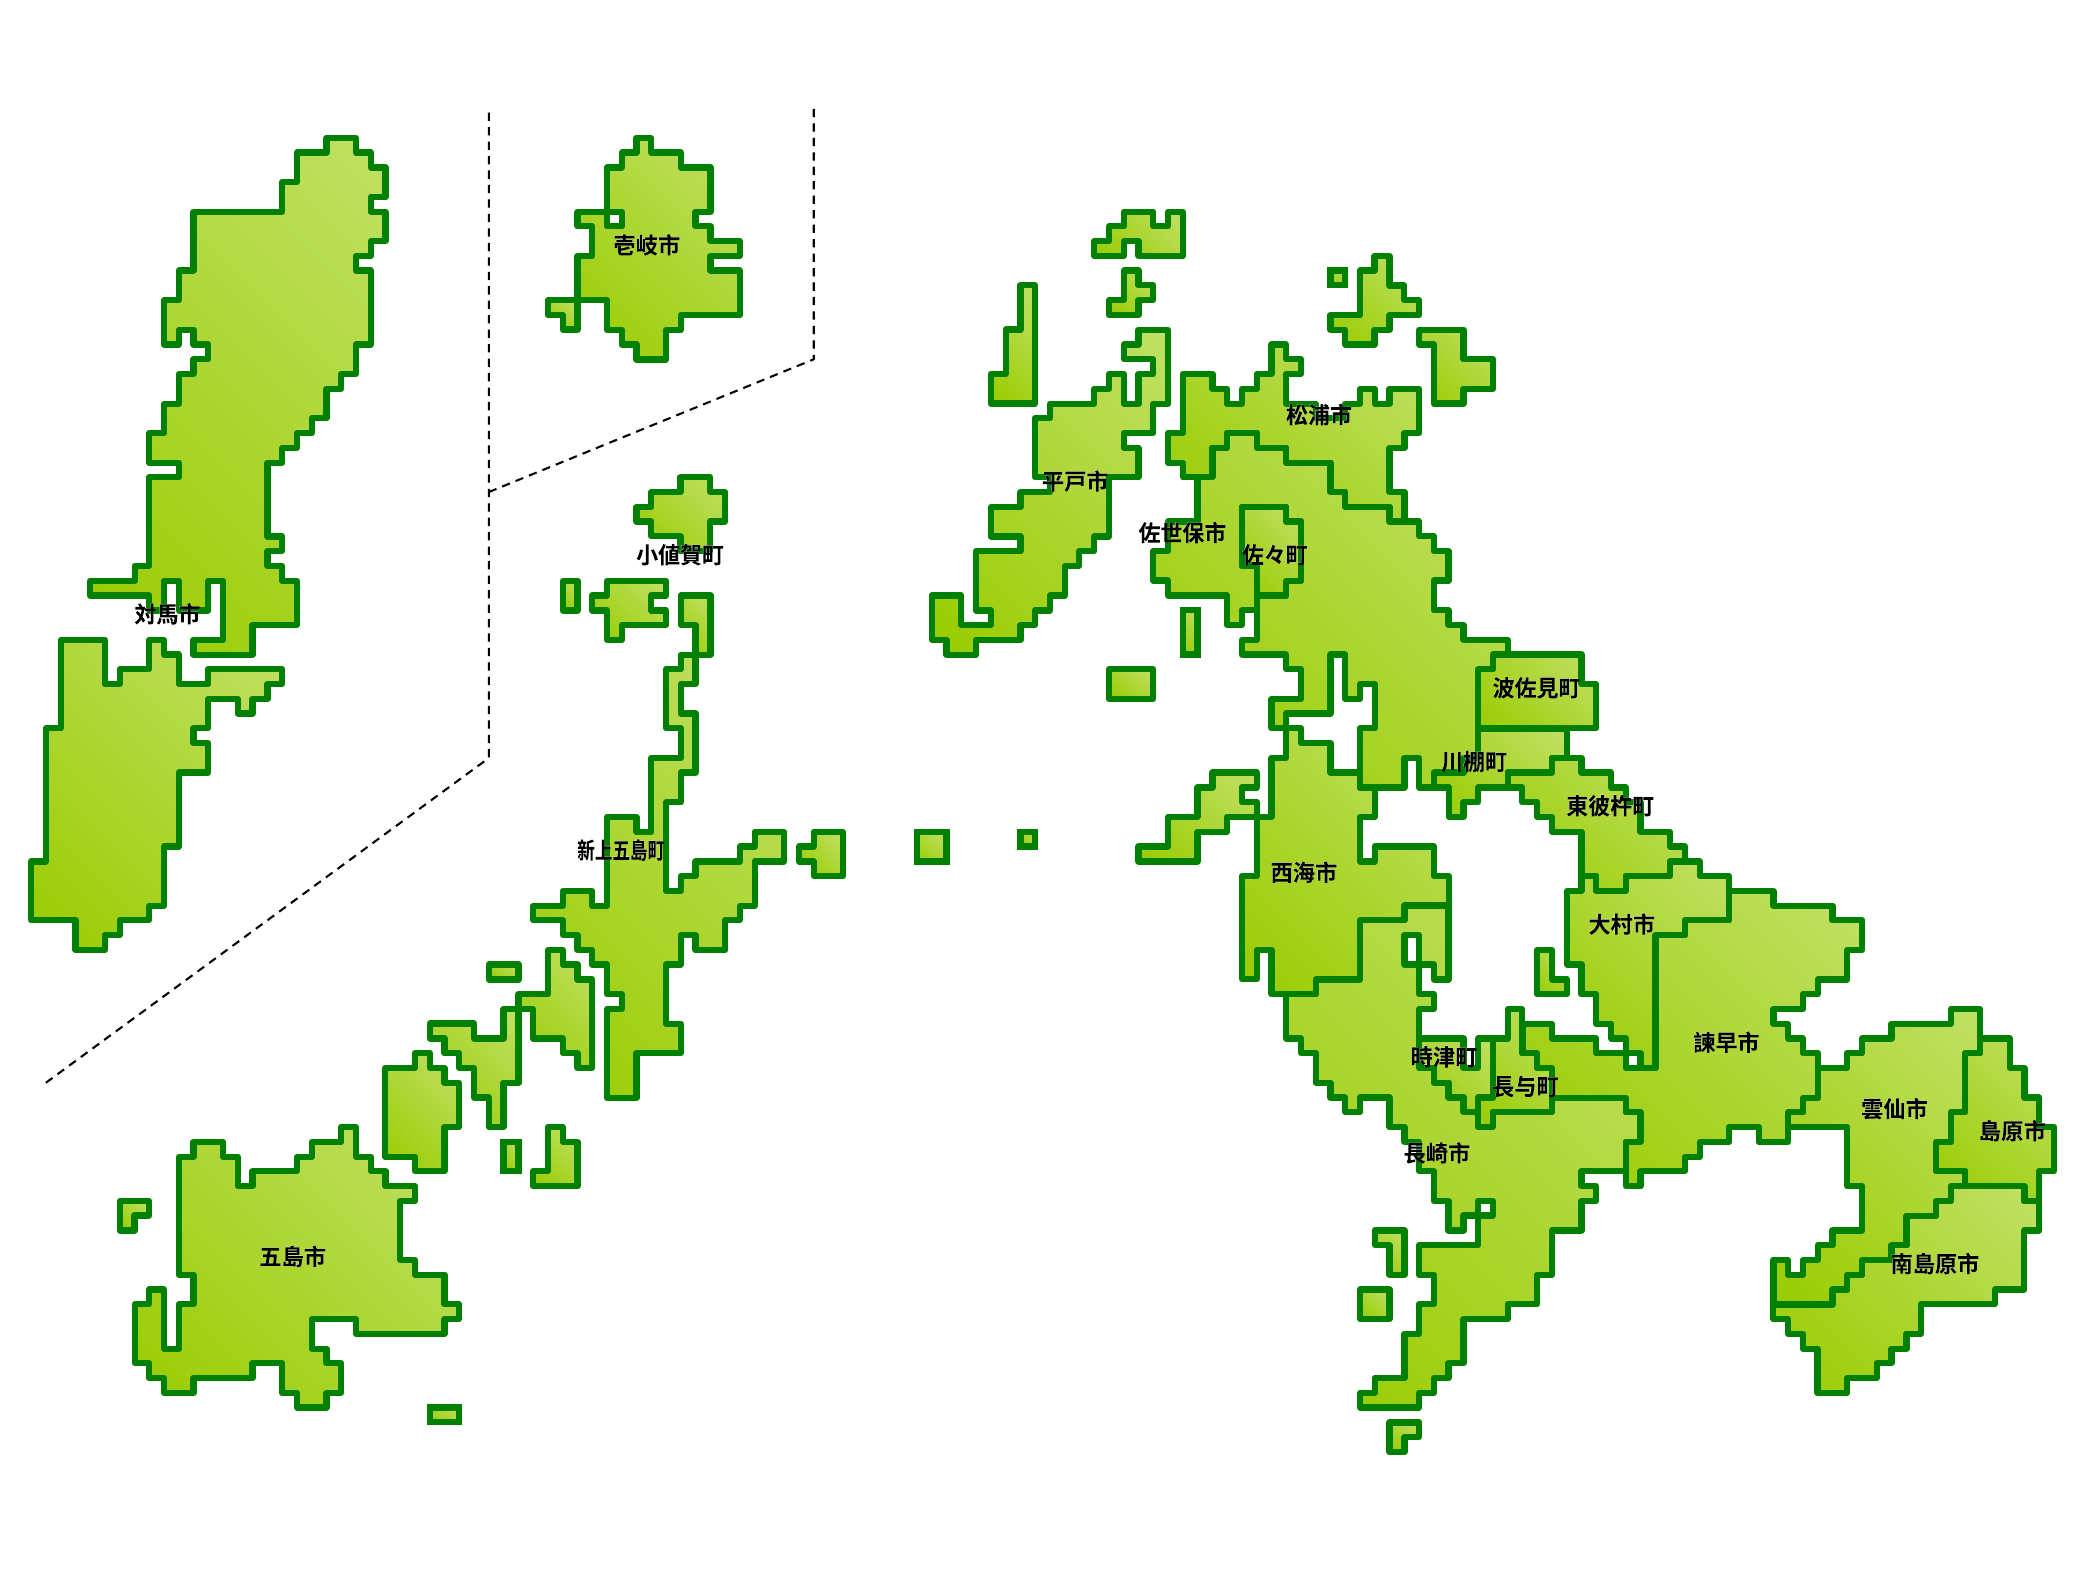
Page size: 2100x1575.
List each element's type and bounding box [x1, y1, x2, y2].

text_box [1411, 1045, 1477, 1068]
text_box [1492, 676, 1581, 699]
text_box [259, 1244, 326, 1268]
text_box [1979, 1119, 2046, 1142]
text_box [1566, 794, 1654, 817]
text_box [1138, 521, 1226, 544]
text_box [30, 137, 2055, 1453]
text_box [636, 543, 724, 566]
text_box [1492, 1075, 1559, 1098]
text_box [45, 108, 814, 1083]
text_box [1891, 1252, 1979, 1275]
text_box [614, 233, 680, 256]
text_box [1285, 403, 1352, 426]
text_box [1241, 543, 1308, 566]
text_box [1271, 860, 1337, 884]
text_box [1861, 1097, 1928, 1120]
text_box [1441, 750, 1507, 773]
text_box [134, 602, 200, 625]
text_box [1404, 1141, 1470, 1164]
text_box [1042, 469, 1108, 493]
text_box [1693, 1030, 1759, 1054]
text_box [577, 838, 665, 862]
text_box [1588, 912, 1655, 935]
